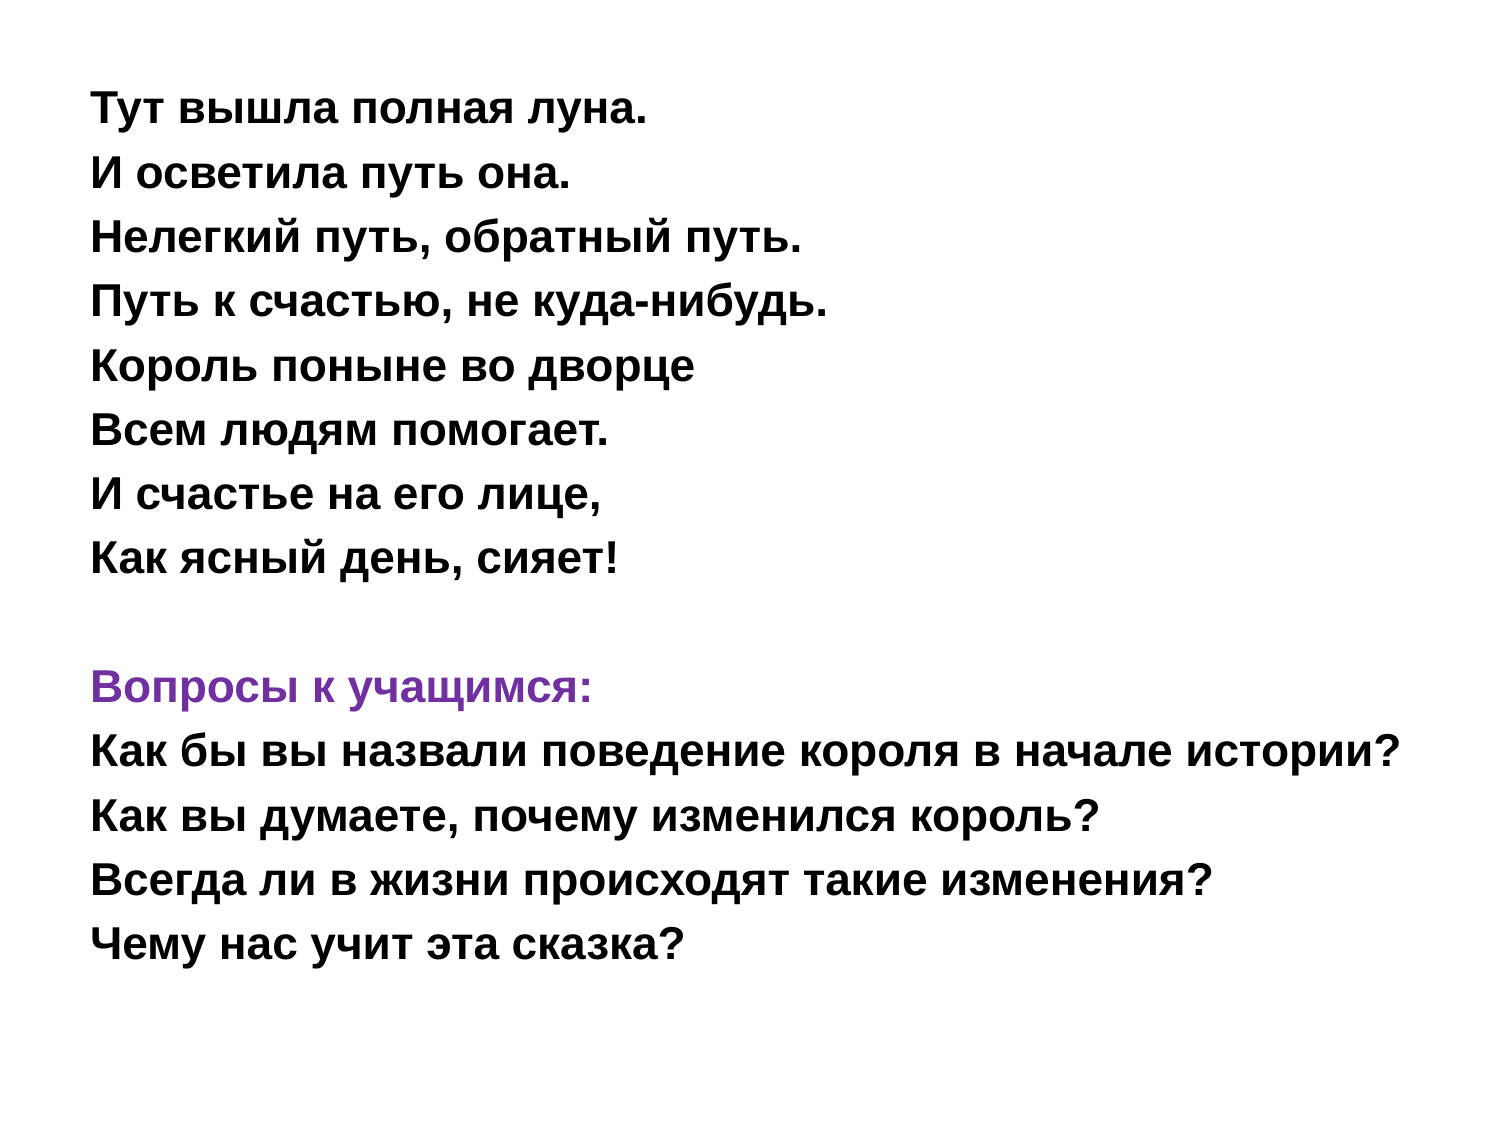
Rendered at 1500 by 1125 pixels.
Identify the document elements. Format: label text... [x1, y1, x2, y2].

list Тут вышла полная луна. И осветила путь она. Нелегкий путь, обратный путь. Путь к счастью, не куда-нибудь. Король поныне во дворце Всем людям помогает. И счастье на его лице, Как ясный день, сияет! Вопросы к учащимся: Как бы вы назвали поведение короля в начале истории? Как вы думаете, почему изменился король? Всегда ли в жизни происходят такие изменения? Чему нас учит эта сказка? [74, 70, 1426, 1006]
